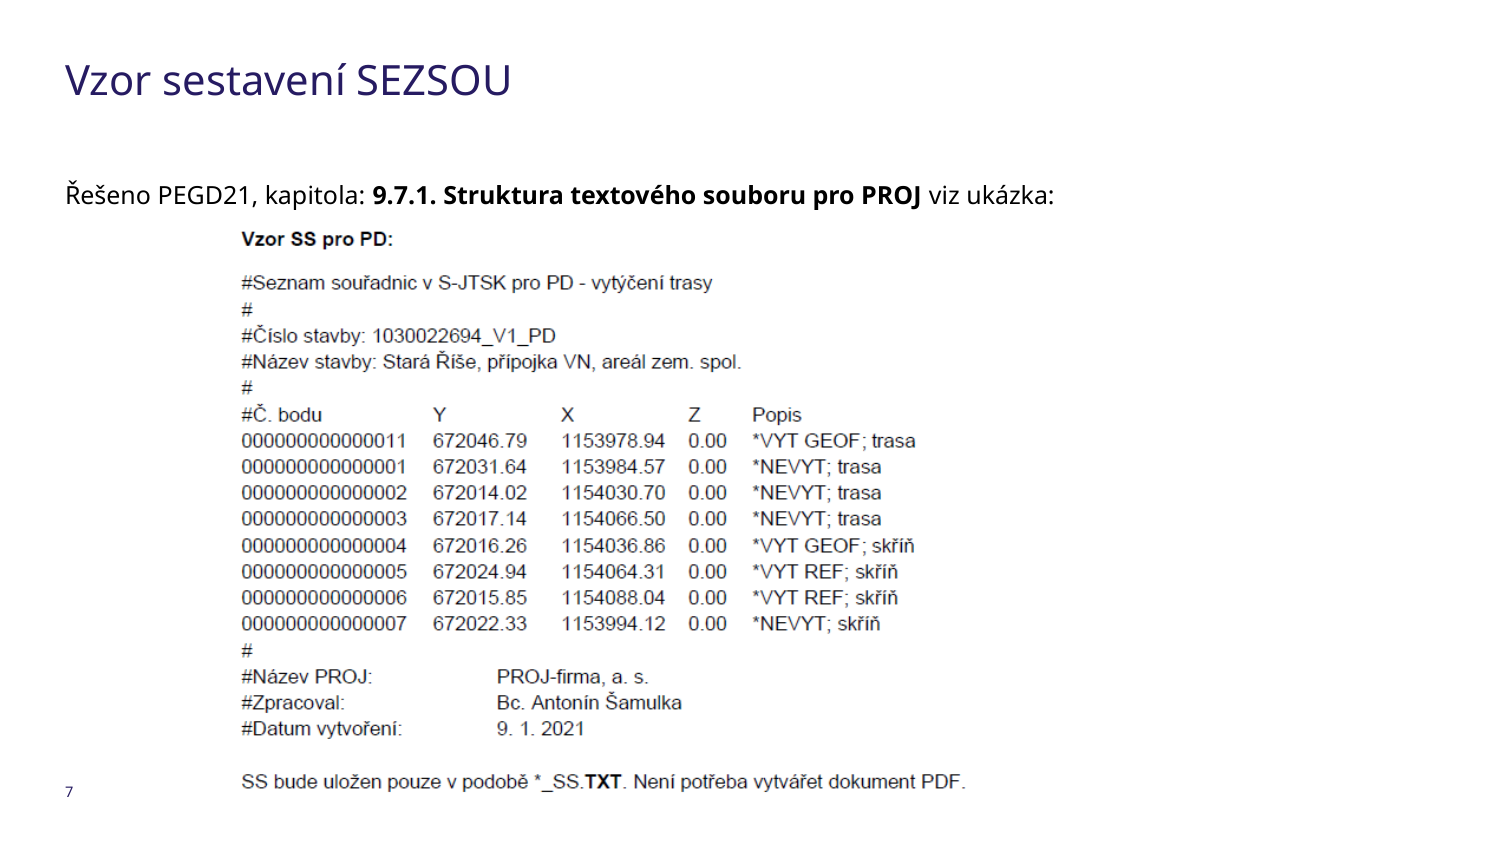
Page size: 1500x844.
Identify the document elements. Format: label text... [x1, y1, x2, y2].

picture [221, 219, 1020, 819]
list Řešeno PEGD21, kapitola: 9.7.1. Struktura textového souboru pro PROJ viz ukázka: [64, 178, 1435, 699]
title Vzor sestavení SEZSOU [64, 62, 1089, 107]
slide_number 7 [64, 783, 108, 828]
